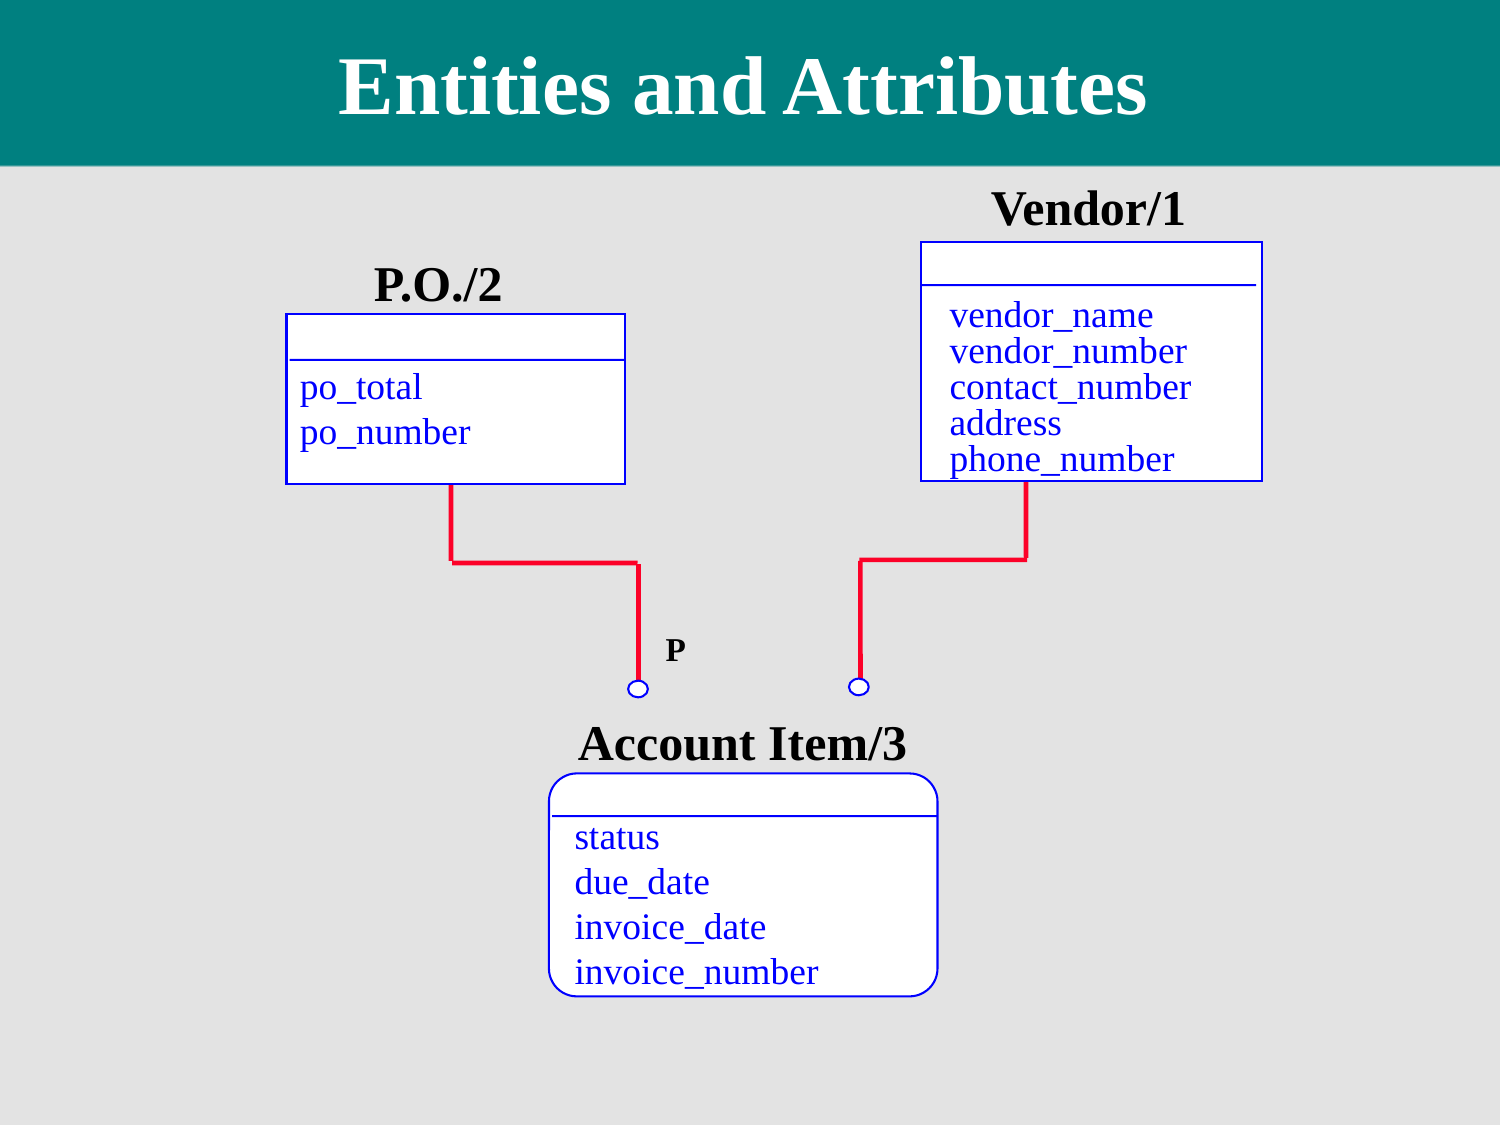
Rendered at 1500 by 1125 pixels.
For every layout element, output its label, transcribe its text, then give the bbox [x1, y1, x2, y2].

title Entities and Attributes [0, 23, 1488, 140]
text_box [284, 167, 1263, 1001]
picture [0, 0, 1500, 1125]
